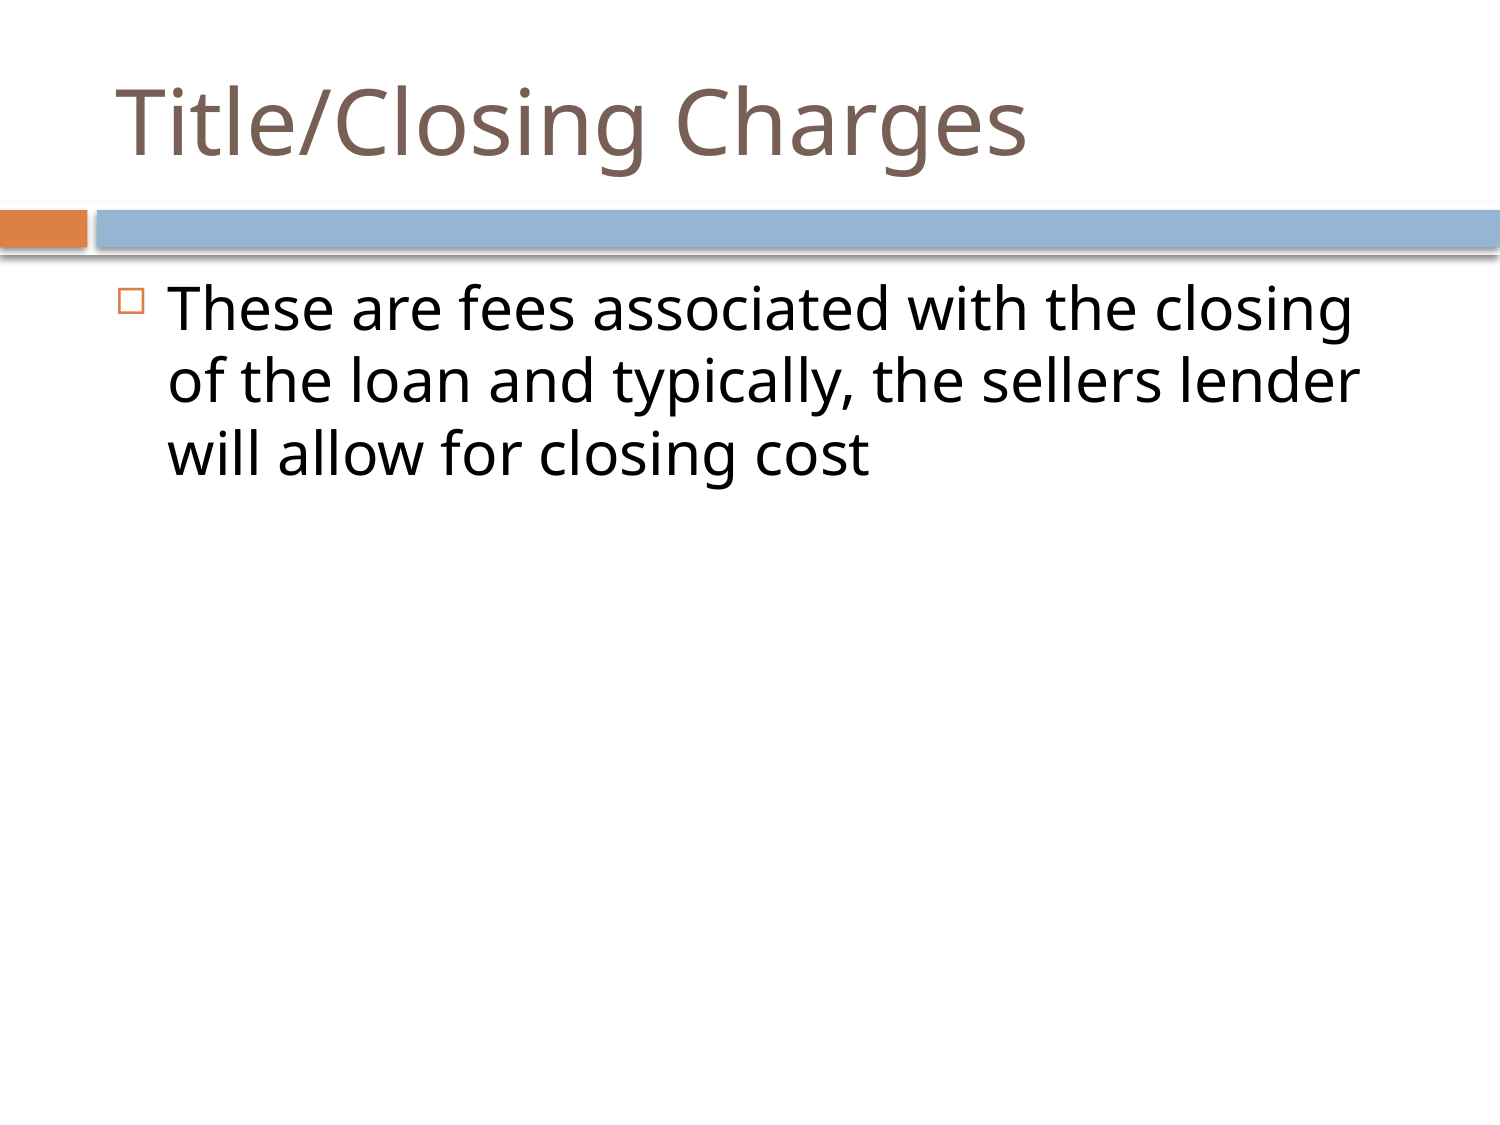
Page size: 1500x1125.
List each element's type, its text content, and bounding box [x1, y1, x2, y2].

title Title/Closing Charges [100, 37, 1438, 200]
list These are fees associated with the closing of the loan and typically, the sellers lender will allow for closing cost [100, 262, 1438, 1000]
